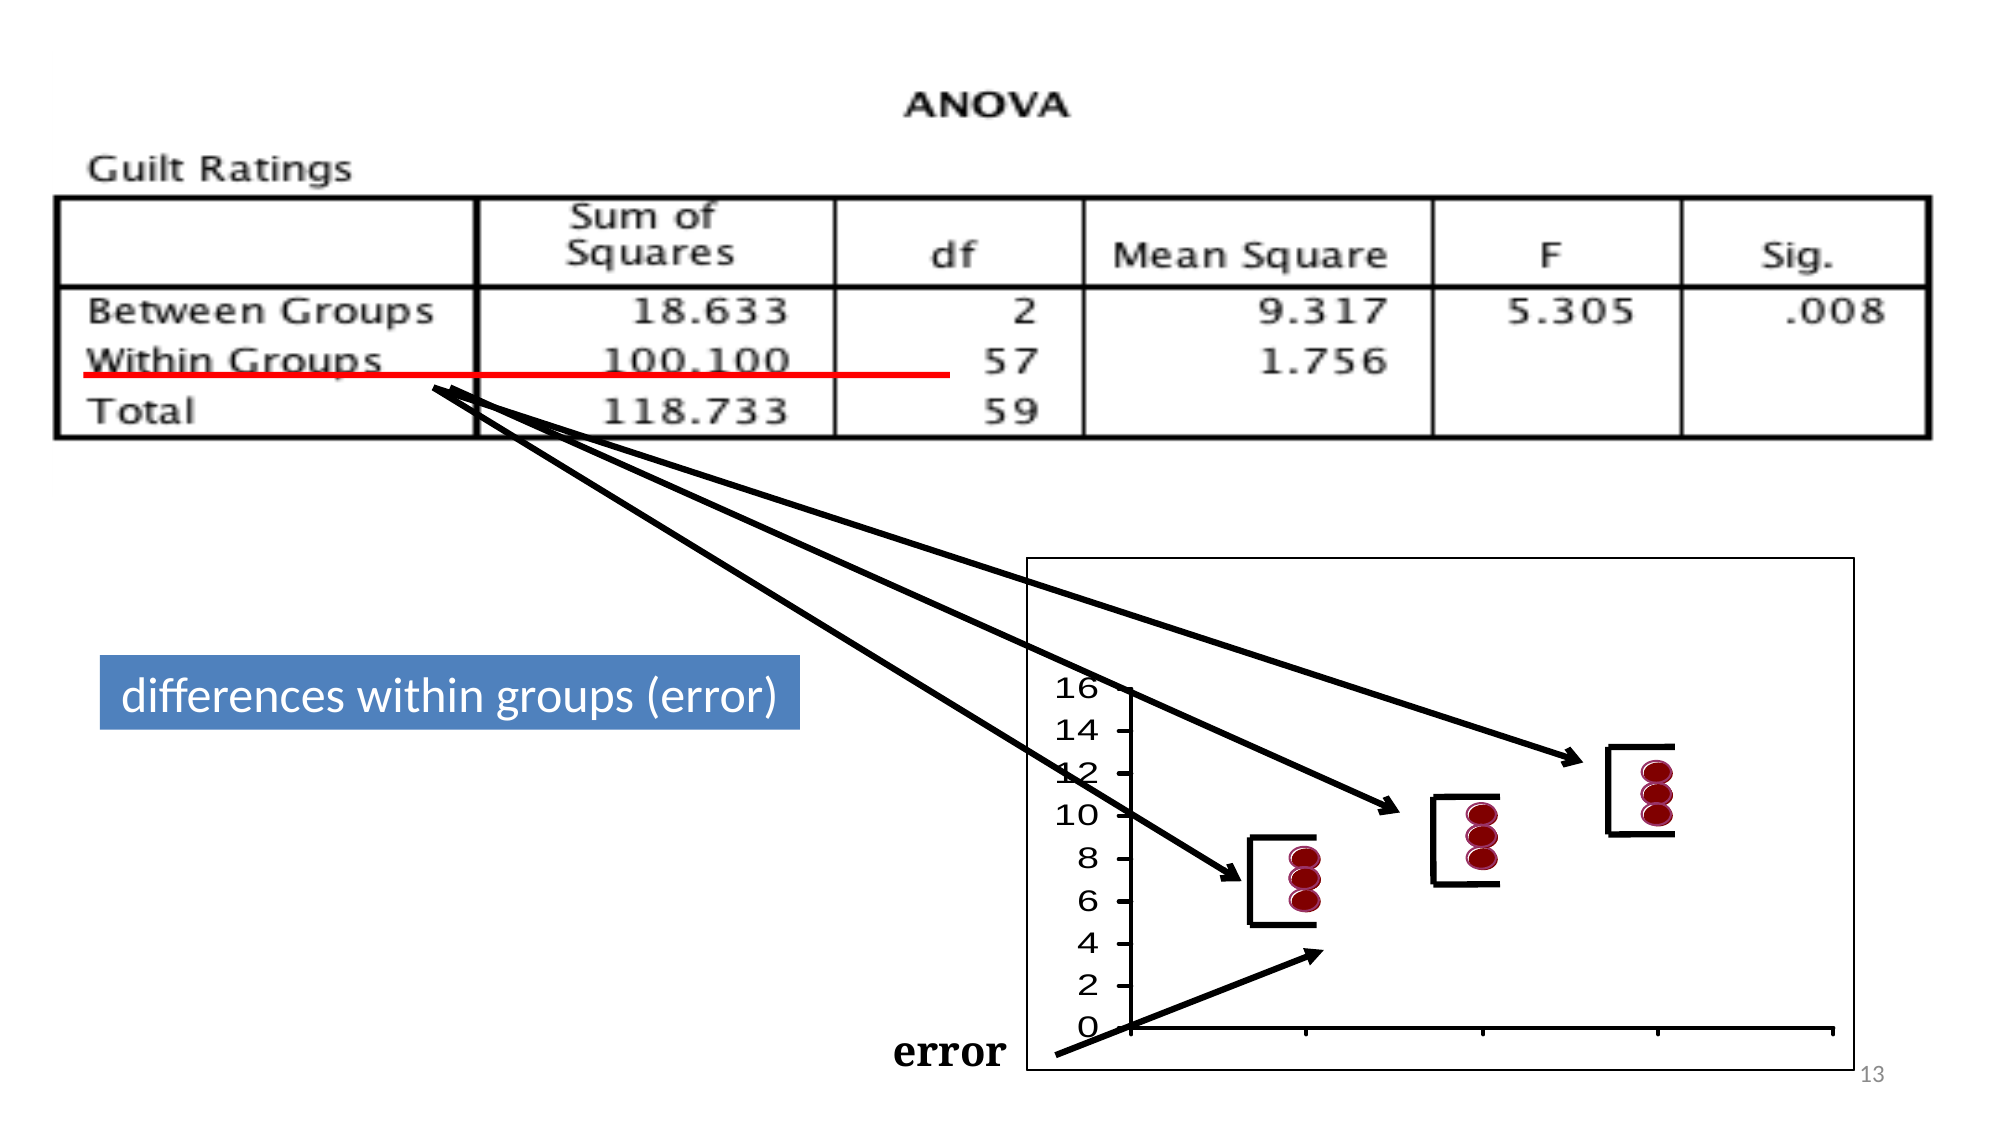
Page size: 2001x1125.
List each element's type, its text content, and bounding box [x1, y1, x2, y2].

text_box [1433, 796, 1501, 885]
slide_number 13 [1433, 1042, 1900, 1103]
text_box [1608, 746, 1676, 835]
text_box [1249, 837, 1317, 926]
picture [51, 50, 1982, 497]
text_box differences within groups (error) [99, 655, 800, 730]
picture [1016, 549, 1867, 1079]
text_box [766, 949, 1325, 1083]
